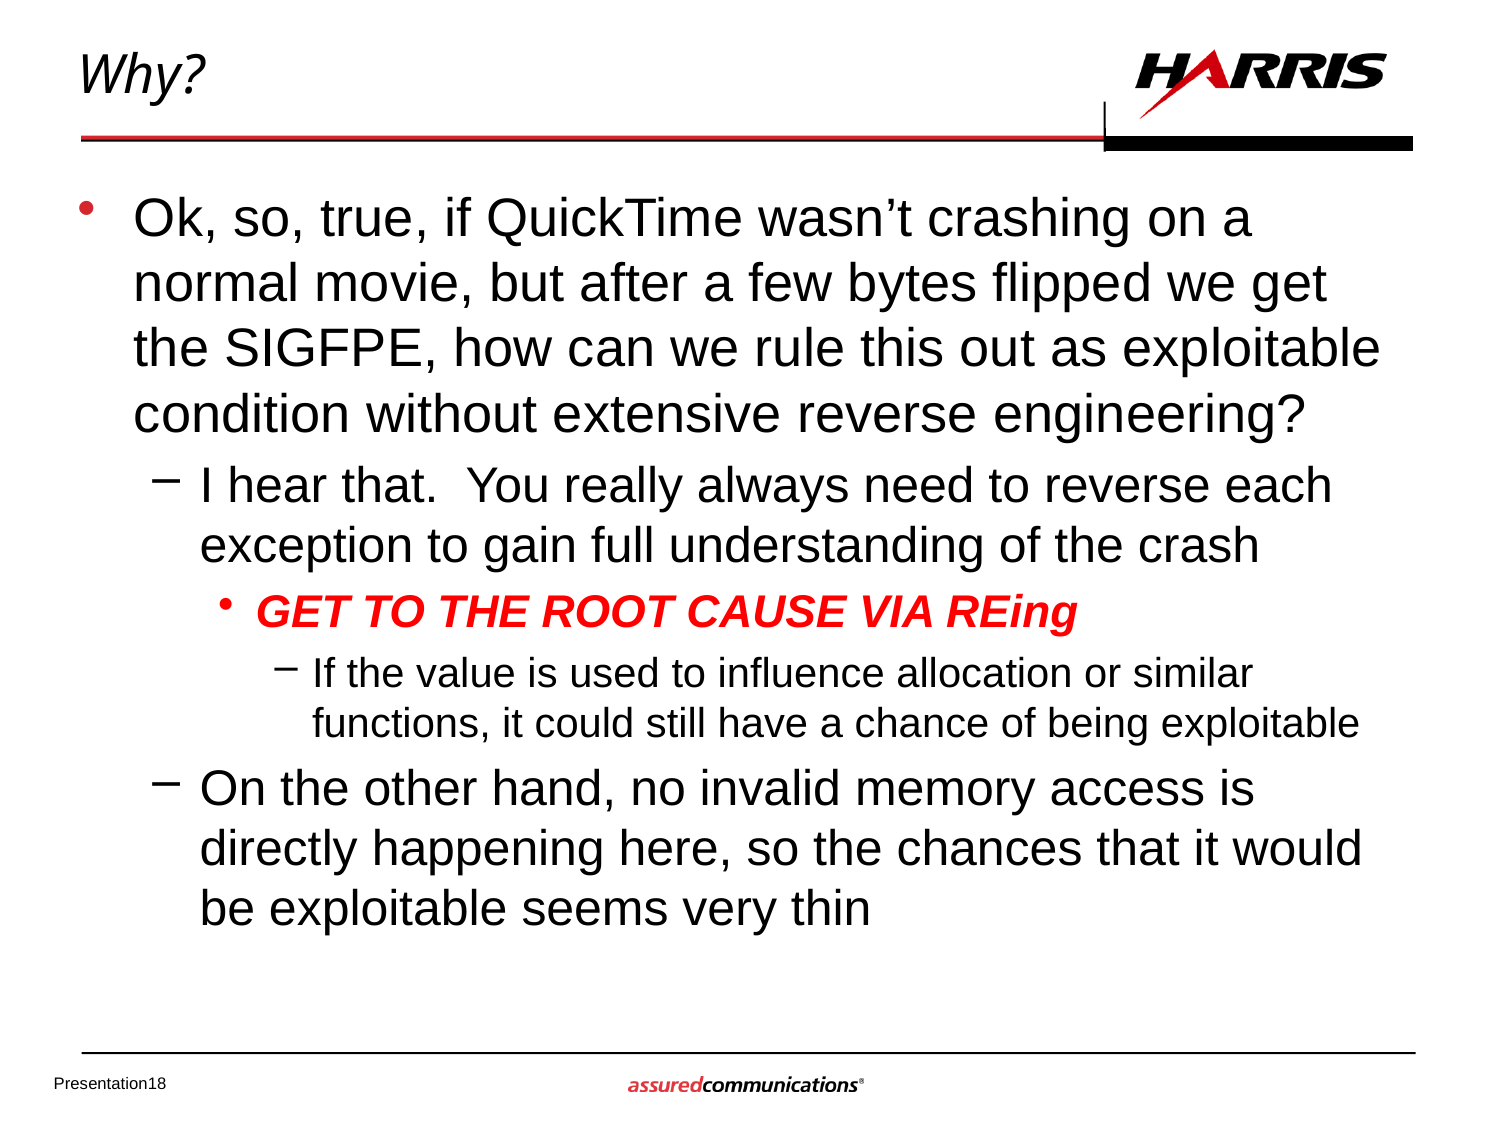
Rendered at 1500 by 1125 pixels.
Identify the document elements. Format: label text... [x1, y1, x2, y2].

list Ok, so, true, if QuickTime wasn’t crashing on a normal movie, but after a few bytes flipped we get the SIGFPE, how can we rule this out as exploitable condition without extensive reverse engineering? I hear that. You really always need to reverse each exception to gain full understanding of the crash GET TO THE ROOT CAUSE VIA REing If the value is used to influence allocation or similar functions, it could still have a chance of being exploitable On the other hand, no invalid memory access is directly happening here, so the chances that it would be exploitable seems very thin [62, 174, 1429, 1020]
picture [628, 1076, 864, 1092]
title Why? [62, 27, 951, 117]
picture [1135, 49, 1387, 119]
